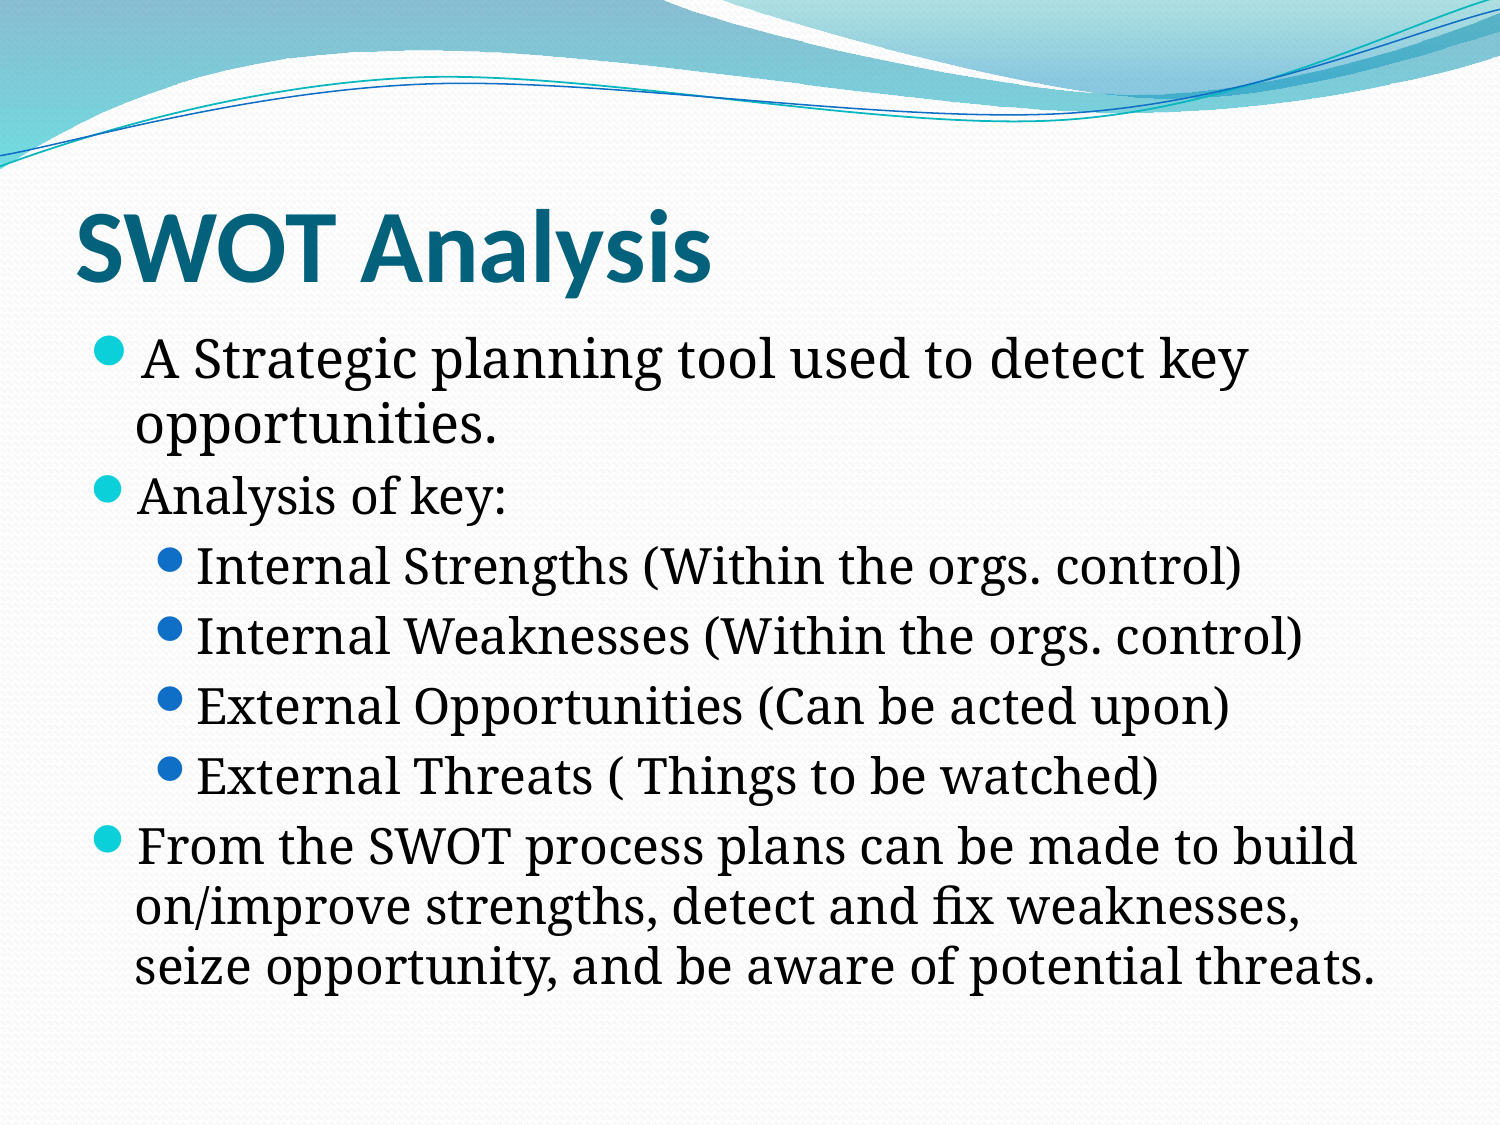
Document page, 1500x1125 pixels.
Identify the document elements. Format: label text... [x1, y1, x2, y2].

title SWOT Analysis [75, 115, 1425, 303]
list A Strategic planning tool used to detect key opportunities. Analysis of key: Internal Strengths (Within the orgs. control) Internal Weaknesses (Within the orgs. control) External Opportunities (Can be acted upon) External Threats ( Things to be watched) From the SWOT process plans can be made to build on/improve strengths, detect and fix weaknesses, seize opportunity, and be aware of potential threats. [75, 317, 1425, 1038]
